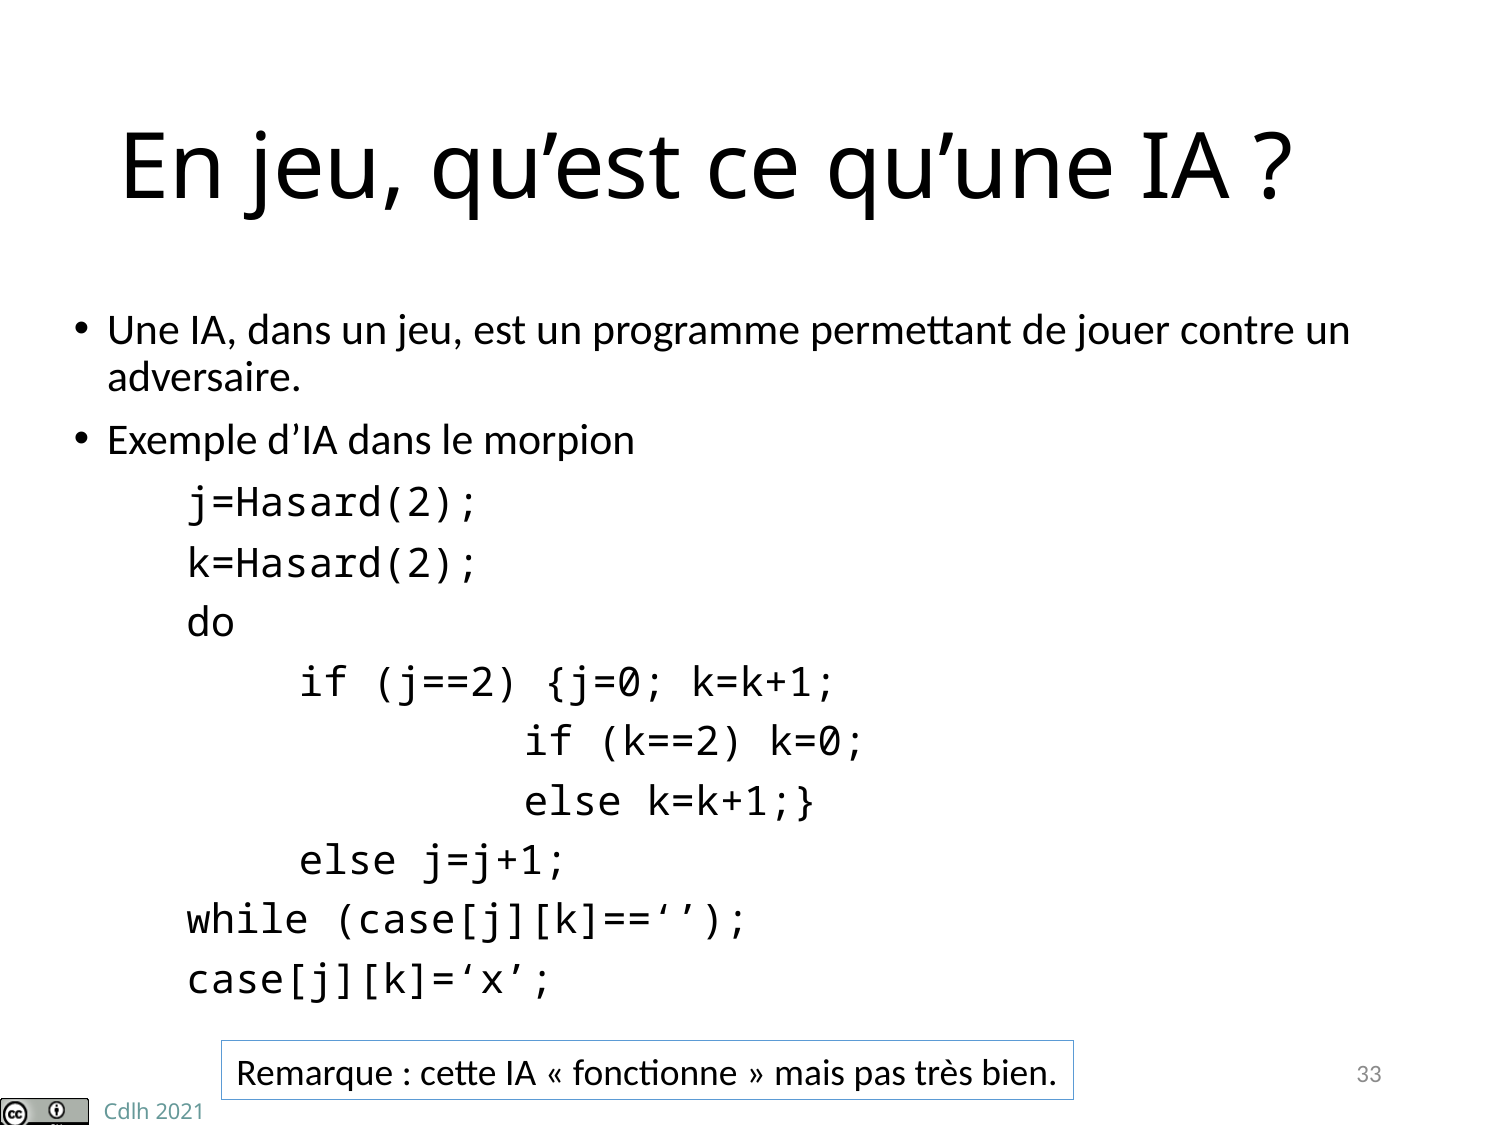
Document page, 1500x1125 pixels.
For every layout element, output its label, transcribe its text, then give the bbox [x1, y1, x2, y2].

list Une IA, dans un jeu, est un programme permettant de jouer contre un adversaire. Exemple d’IA dans le morpion j=Hasard(2); k=Hasard(2); do if (j==2) {j=0; k=k+1; if (k==2) k=0; else k=k+1;} else j=j+1; while (case[j][k]==‘’); case[j][k]=‘x’; [58, 299, 1397, 1014]
title En jeu, qu’est ce qu’une IA ? [103, 59, 1397, 278]
slide_number 33 [1059, 1042, 1397, 1103]
text_box Remarque : cette IA « fonctionne » mais pas très bien. [221, 1040, 1074, 1100]
picture [0, 1098, 89, 1125]
